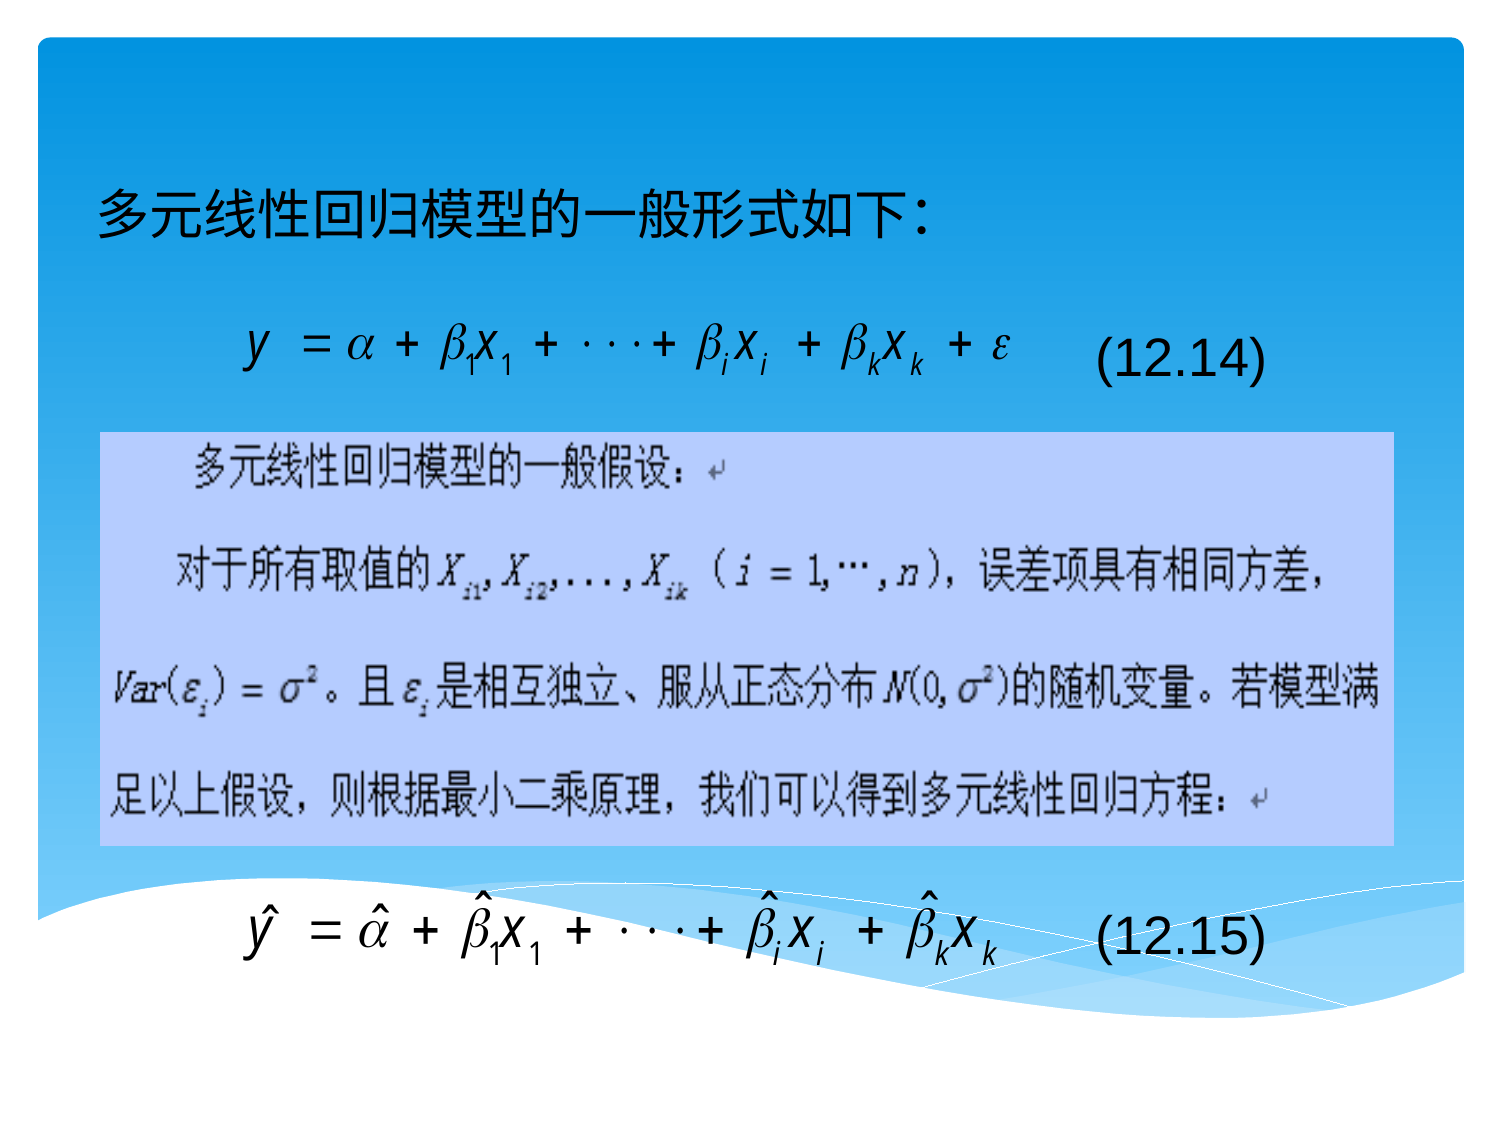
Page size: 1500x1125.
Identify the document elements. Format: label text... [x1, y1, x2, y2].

text_box 多元线性回归模型的一般形式如下： [80, 172, 979, 253]
picture [100, 431, 1394, 846]
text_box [241, 881, 1011, 977]
text_box (12.15) [1080, 893, 1394, 982]
text_box (12.14) [1080, 314, 1394, 403]
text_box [241, 302, 1022, 386]
